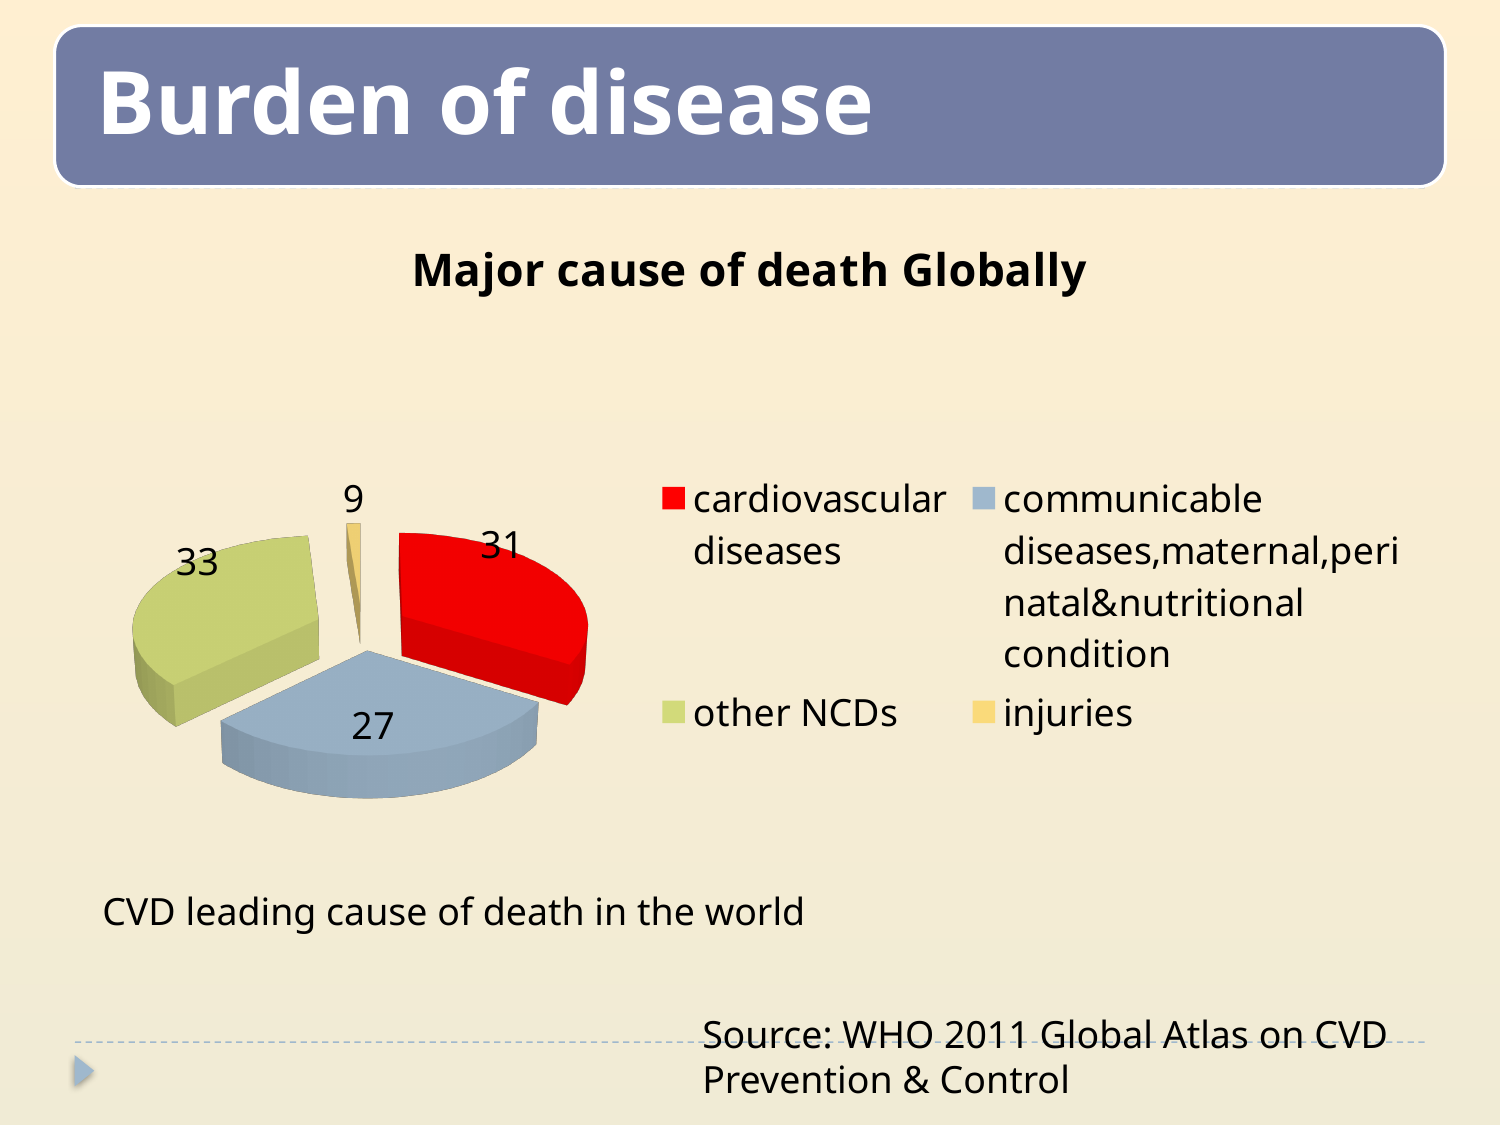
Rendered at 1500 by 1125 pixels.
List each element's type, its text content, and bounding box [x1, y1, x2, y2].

text_box Source: WHO 2011 Global Atlas on CVD Prevention & Control [687, 1004, 1450, 1109]
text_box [54, 24, 1446, 188]
chart [74, 199, 1426, 1011]
